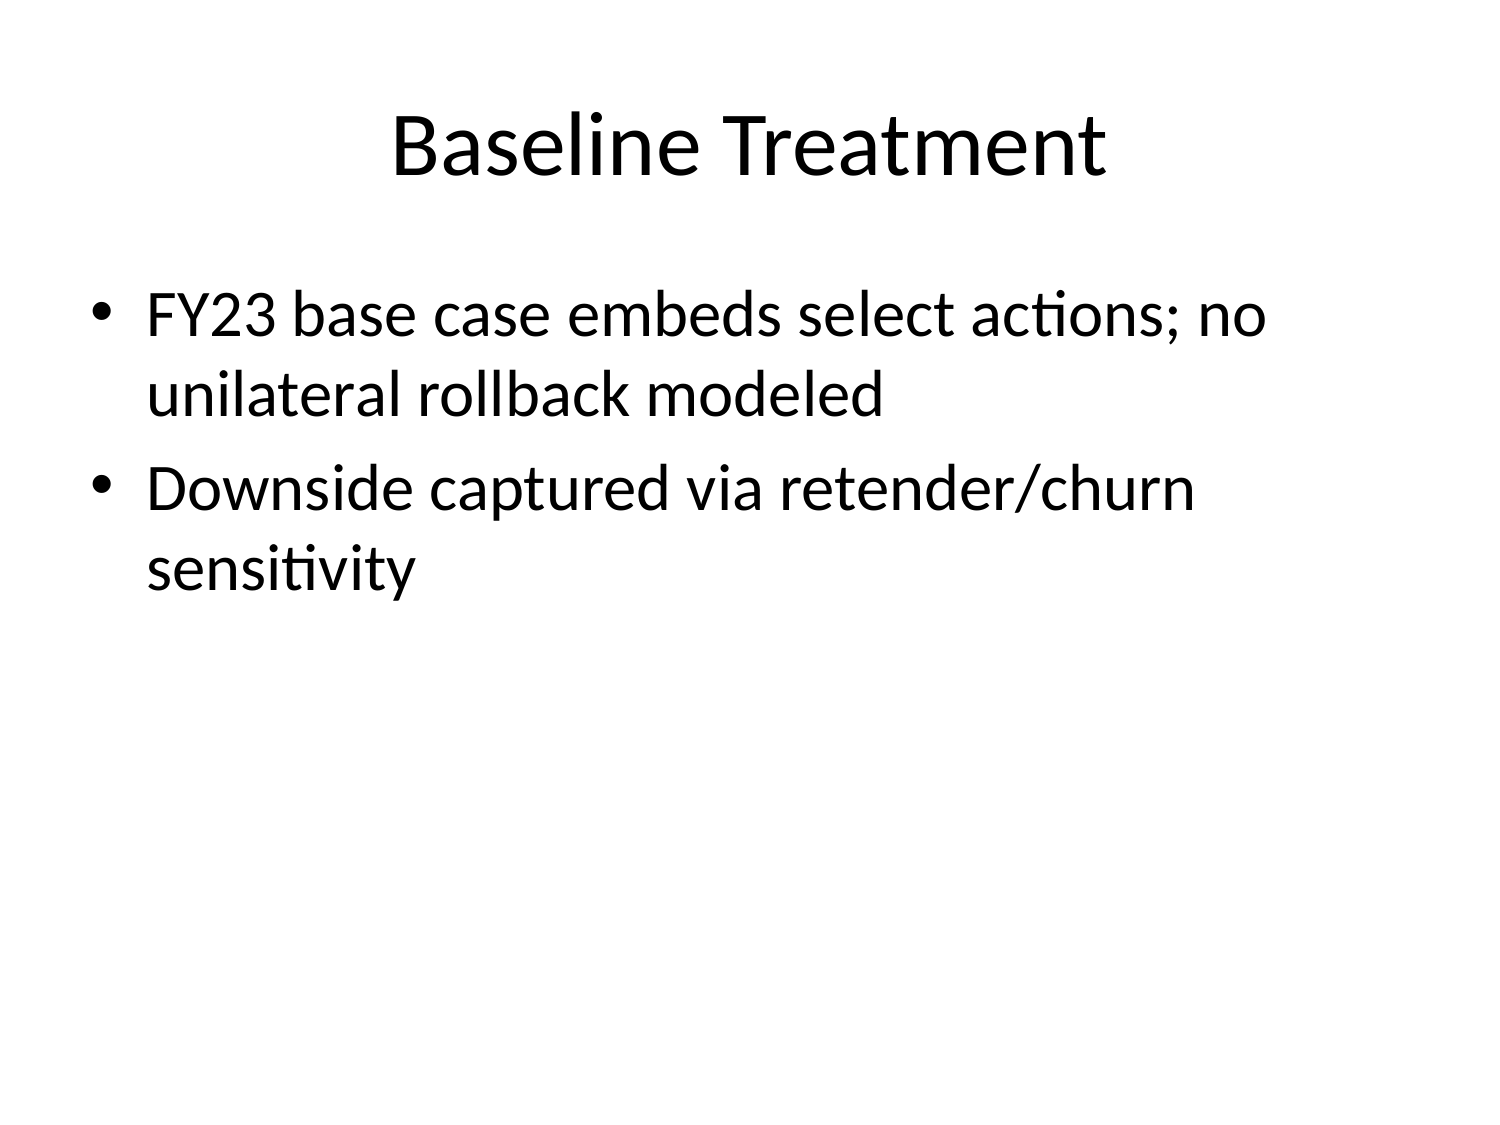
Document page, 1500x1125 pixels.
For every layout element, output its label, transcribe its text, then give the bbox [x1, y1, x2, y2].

list FY23 base case embeds select actions; no unilateral rollback modeled Downside captured via retender/churn sensitivity [75, 262, 1425, 1005]
title Baseline Treatment [75, 45, 1425, 233]
